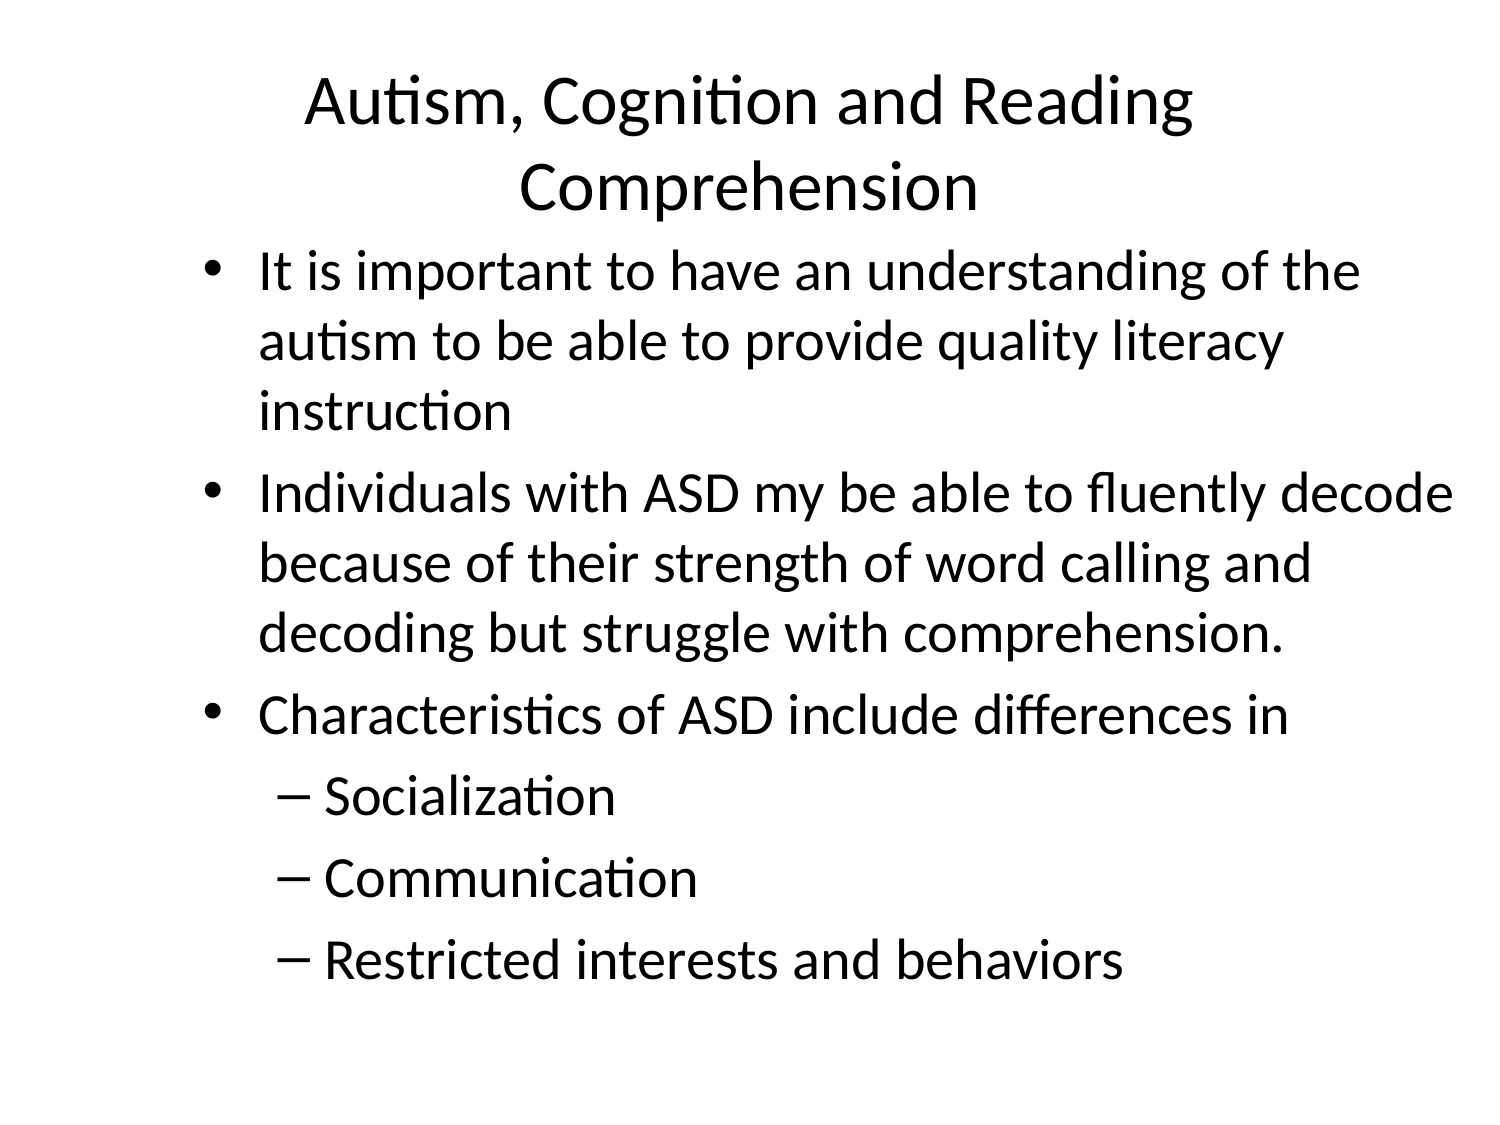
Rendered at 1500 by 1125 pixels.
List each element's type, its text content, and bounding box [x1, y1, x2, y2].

list It is important to have an understanding of the autism to be able to provide quality literacy instruction Individuals with ASD my be able to fluently decode because of their strength of word calling and decoding but struggle with comprehension. Characteristics of ASD include differences in Socialization Communication Restricted interests and behaviors [187, 224, 1475, 1125]
title Autism, Cognition and Reading Comprehension [75, 45, 1425, 233]
